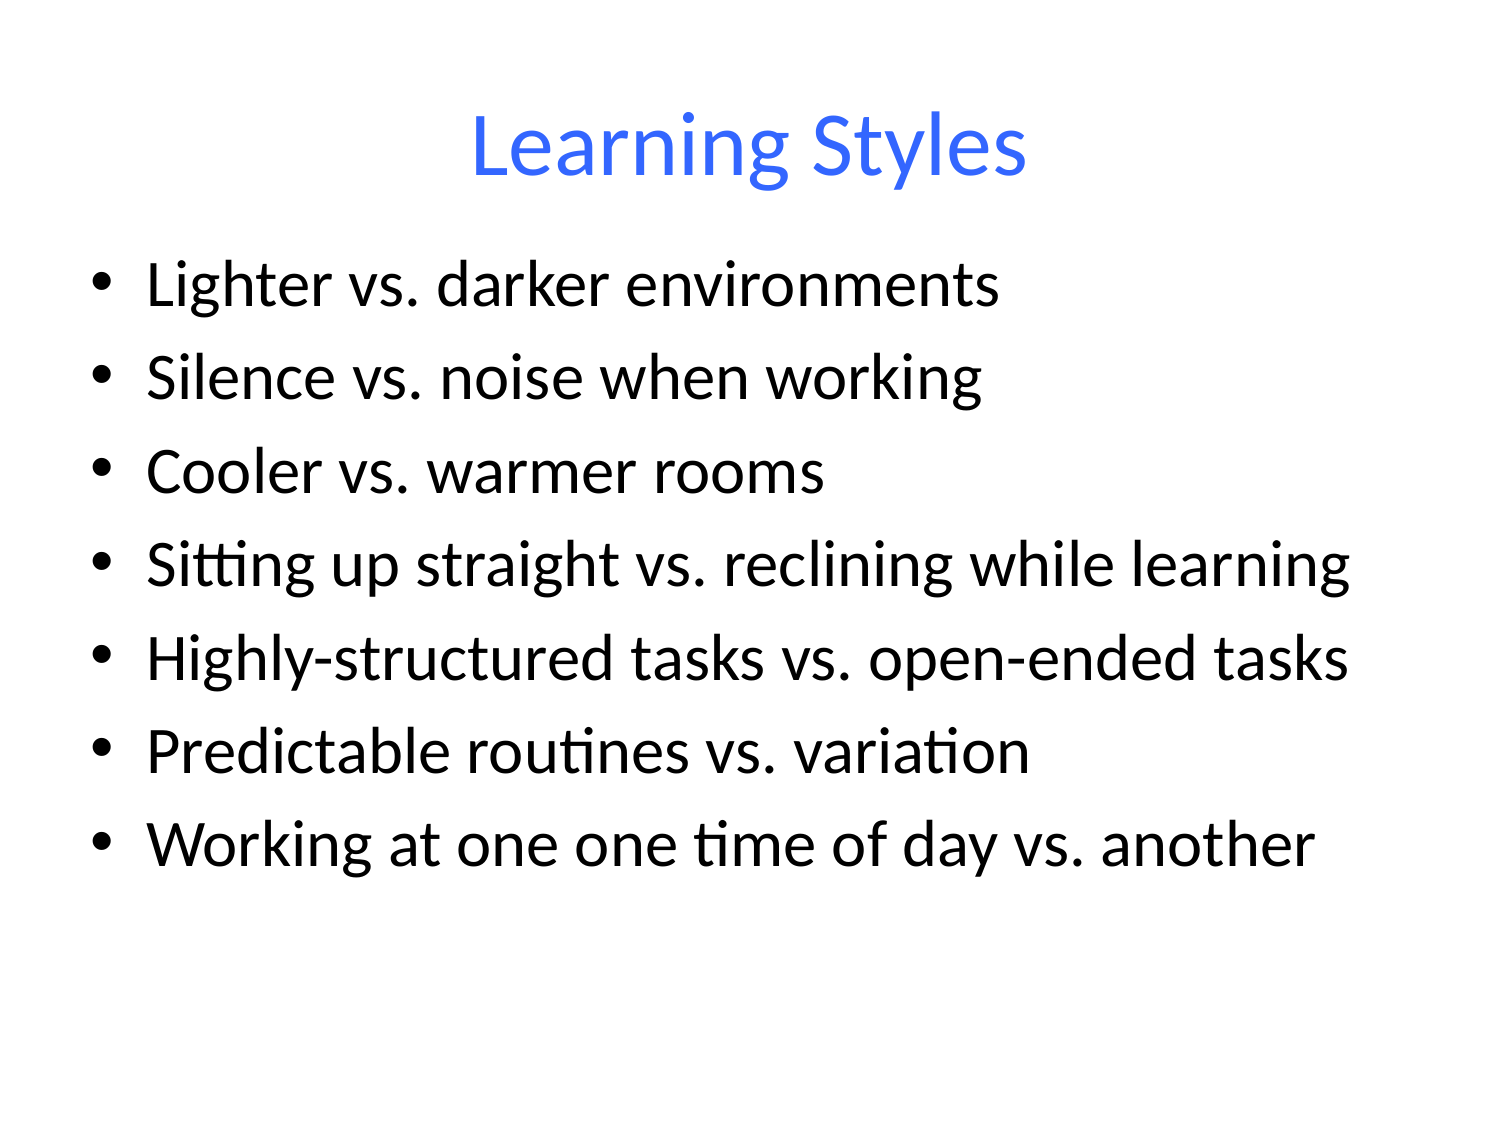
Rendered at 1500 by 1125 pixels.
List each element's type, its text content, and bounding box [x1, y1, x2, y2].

list Lighter vs. darker environments Silence vs. noise when working Cooler vs. warmer rooms Sitting up straight vs. reclining while learning Highly-structured tasks vs. open-ended tasks Predictable routines vs. variation Working at one one time of day vs. another [75, 232, 1425, 1005]
title Learning Styles [75, 45, 1425, 232]
